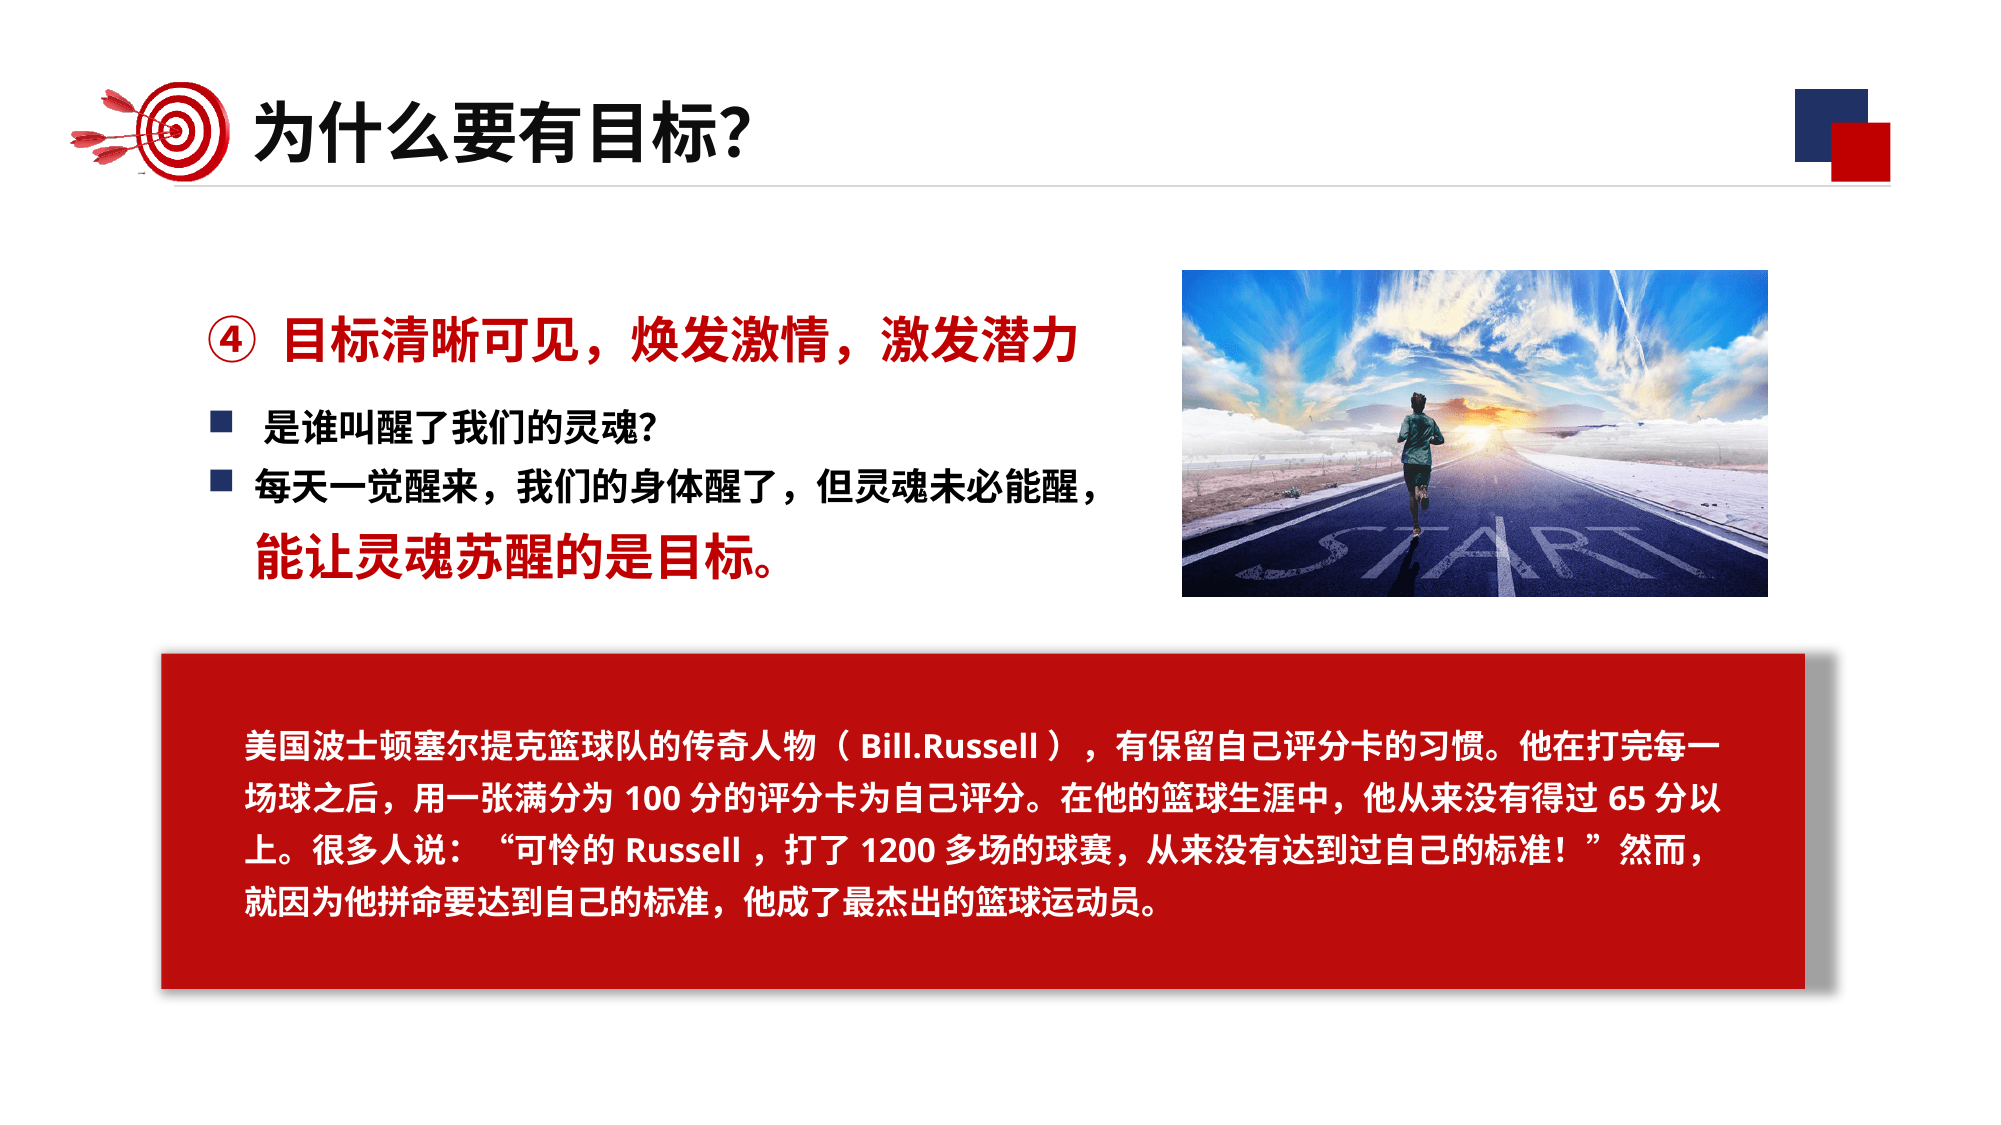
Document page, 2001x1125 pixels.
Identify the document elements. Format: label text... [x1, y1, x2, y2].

picture [66, 69, 234, 184]
text_box 是谁叫醒了我们的灵魂？ 每天一觉醒来，我们的身体醒了，但灵魂未必能醒，能让灵魂苏醒的是目标。 [192, 383, 1127, 594]
picture [1182, 270, 1768, 597]
text_box ④ 目标清晰可见，焕发激情，激发潜力 [192, 301, 1182, 377]
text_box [1795, 89, 1891, 182]
text_box 为什么要有目标？ [236, 83, 800, 179]
text_box [160, 653, 1806, 990]
text_box 美国波士顿塞尔提克篮球队的传奇人物（Bill.Russell），有保留自己评分卡的习惯。他在打完每一场球之后，用一张满分为100分的评分卡为自己评分。在他的篮球生涯中，他从来没有得过65分以上。很多人说：“可怜的Russell，打了1200多场的球赛，从来没有达到过自己的标准！”然而，就因为他拼命要达到自己的标准，他成了最杰出的篮球运动员。 [229, 706, 1737, 929]
